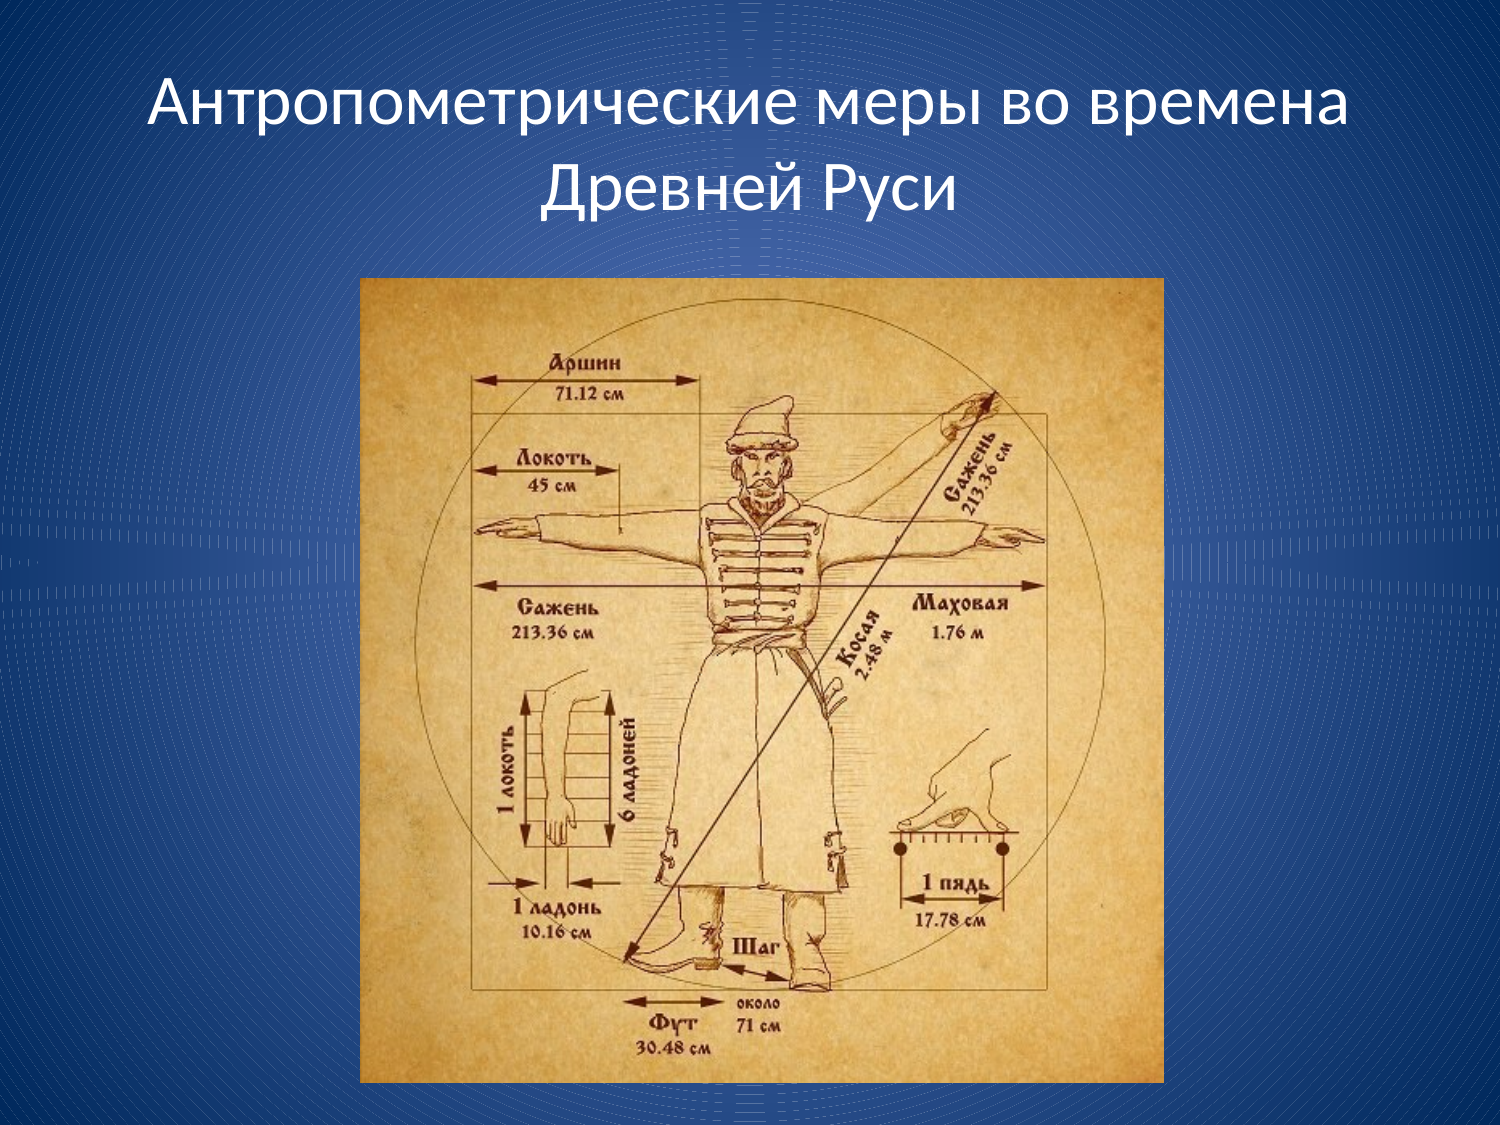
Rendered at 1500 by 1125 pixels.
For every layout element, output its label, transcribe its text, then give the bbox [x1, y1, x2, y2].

picture [359, 278, 1164, 1083]
title Антропометрические меры во времена Древней Руси [75, 45, 1425, 233]
